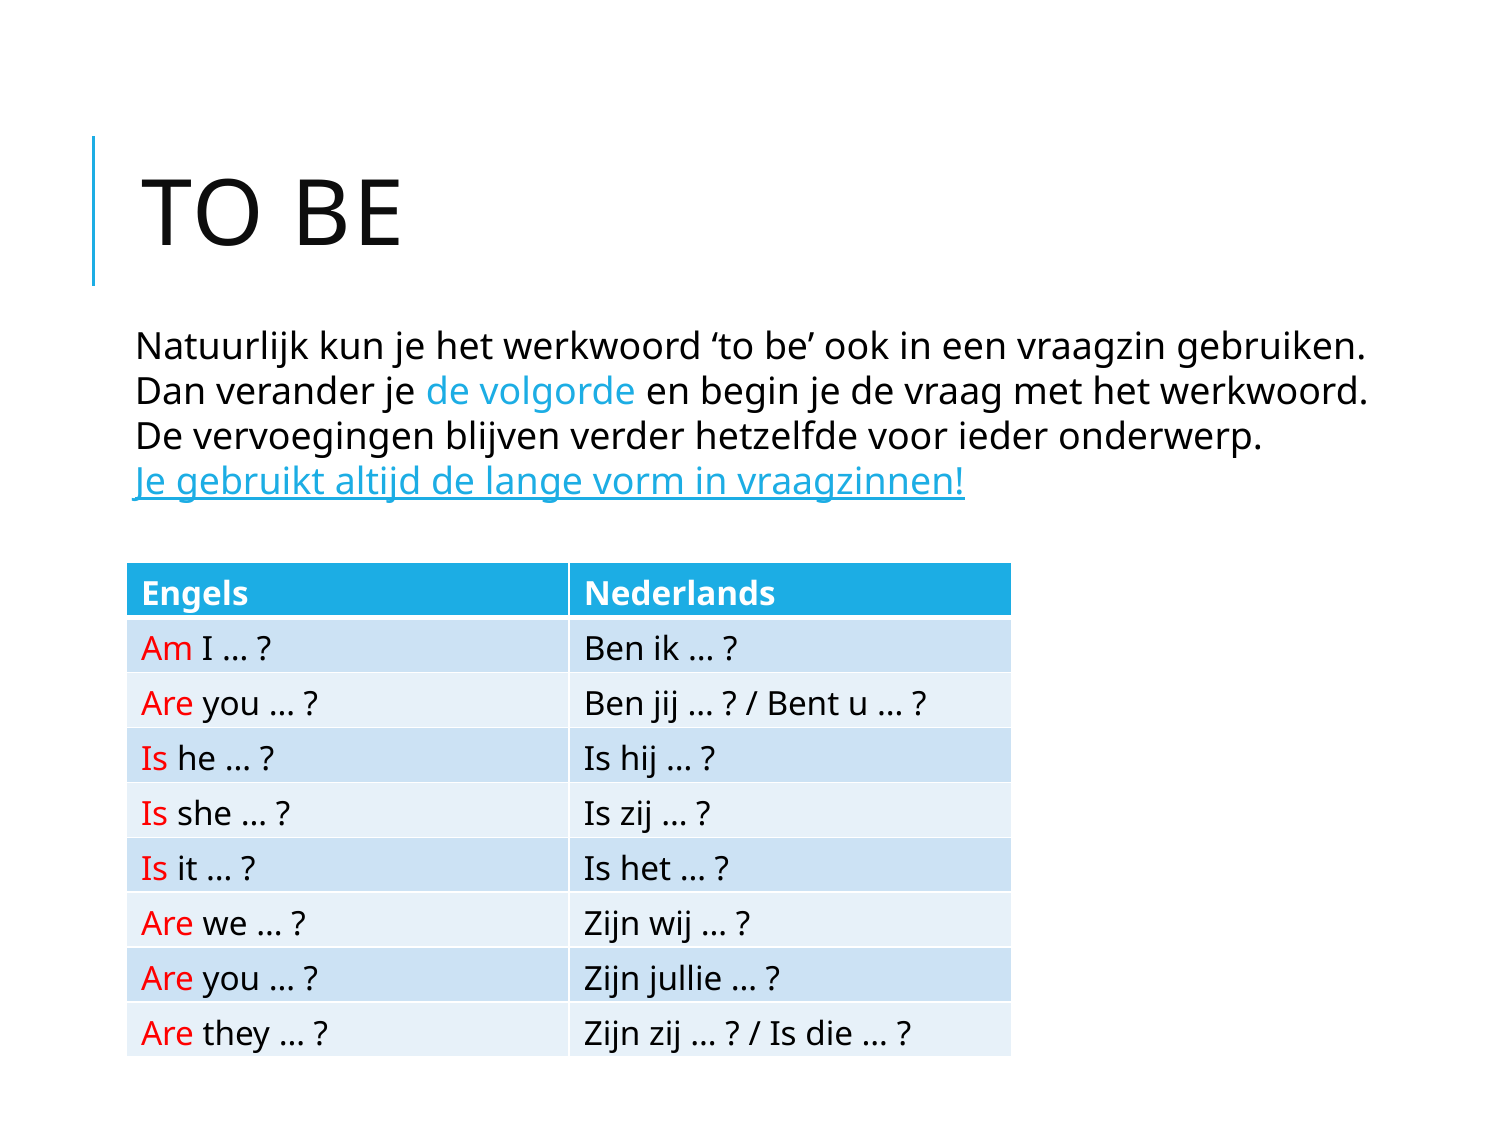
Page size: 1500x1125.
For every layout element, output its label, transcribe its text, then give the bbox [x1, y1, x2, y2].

table_cell Zijn zij … ? / Is die … ? [570, 1003, 1011, 1056]
table_cell Is zij … ? [570, 783, 1011, 837]
table_header Engels [127, 563, 568, 615]
table_cell Is it … ? [127, 838, 568, 891]
table_cell Is he … ? [127, 728, 568, 782]
table_cell Are we … ? [127, 893, 568, 946]
table_header Nederlands [570, 563, 1011, 615]
table_cell Ben ik … ? [570, 620, 1011, 672]
table_cell Ben jij … ? / Bent u … ? [570, 673, 1011, 727]
table_cell Is hij … ? [570, 728, 1011, 782]
text_box Natuurlijk kun je het werkwoord ‘to be’ ook in een vraagzin gebruiken. Dan verander je de volgorde en begin je de vraag met het werkwoord. De vervoegingen blijven verder hetzelfde voor ieder onderwerp. Je gebruikt altijd de lange vorm in vraagzinnen! [120, 314, 1408, 510]
table_cell Am I … ? [127, 620, 568, 672]
table_cell Is het … ? [570, 838, 1011, 891]
title TO BE [126, 96, 1322, 314]
table_cell Are you … ? [127, 948, 568, 1001]
table_cell Is she … ? [127, 783, 568, 837]
table_cell Zijn wij … ? [570, 893, 1011, 946]
table_cell Zijn jullie … ? [570, 948, 1011, 1001]
table_cell Are they … ? [127, 1003, 568, 1056]
table_cell Are you … ? [127, 673, 568, 727]
